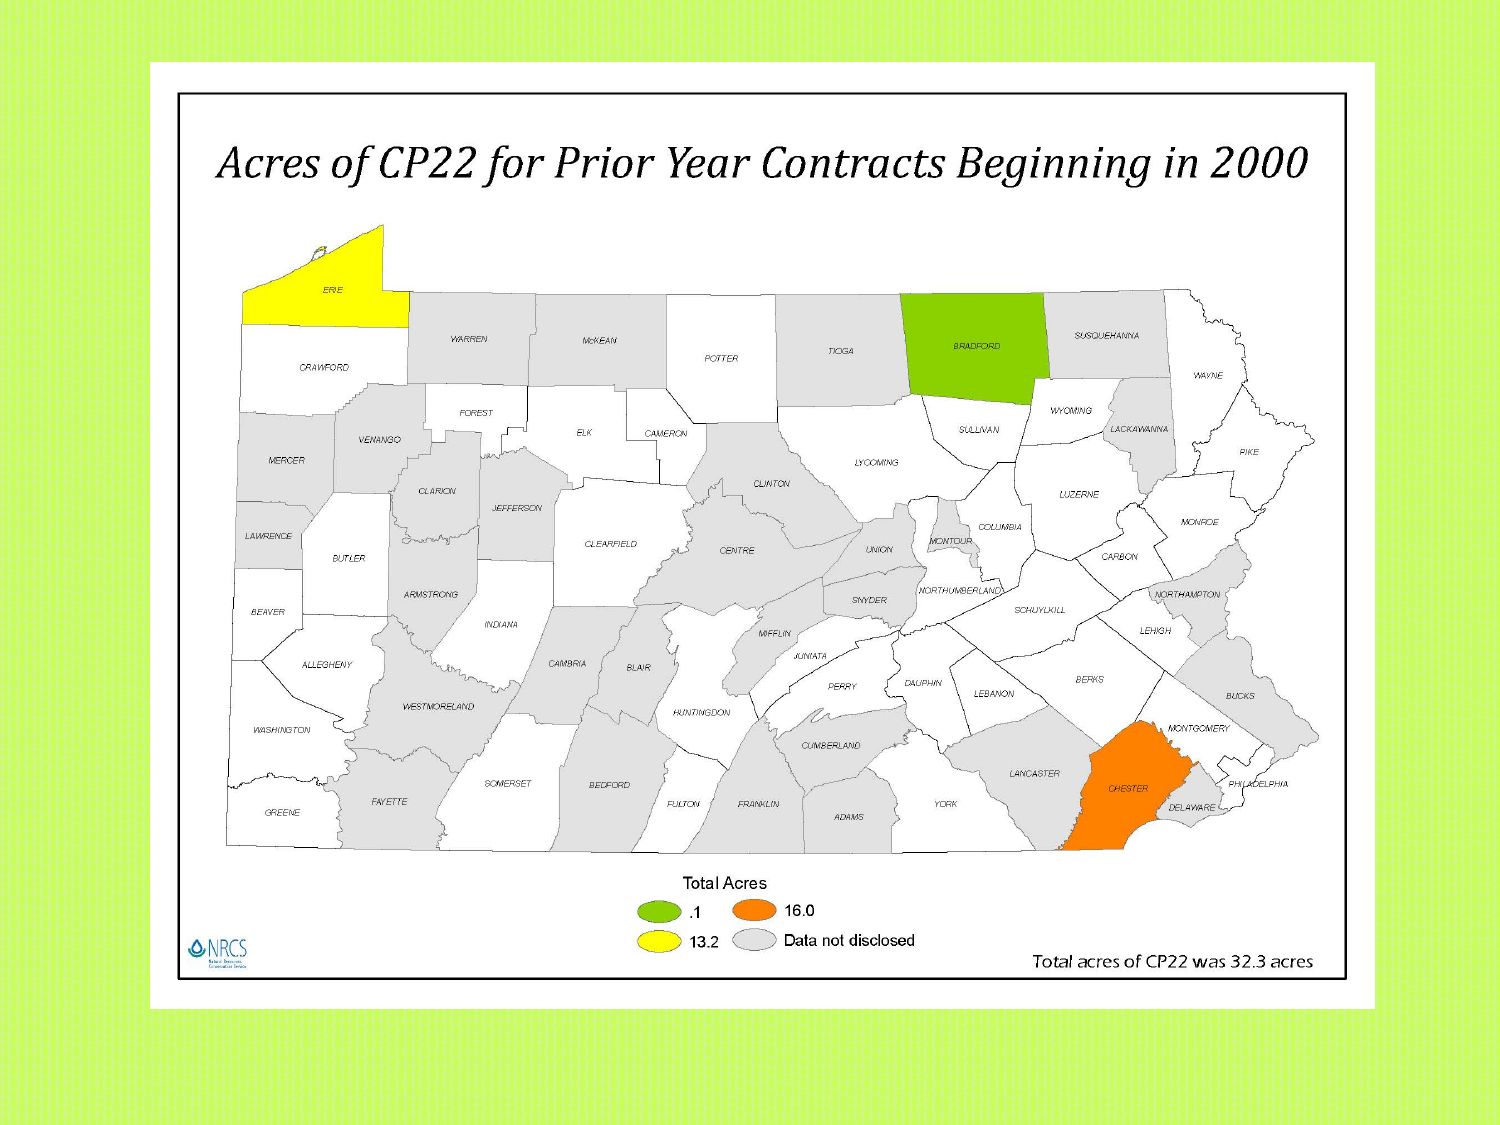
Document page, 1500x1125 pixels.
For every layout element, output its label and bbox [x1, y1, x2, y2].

picture [149, 62, 1376, 1010]
